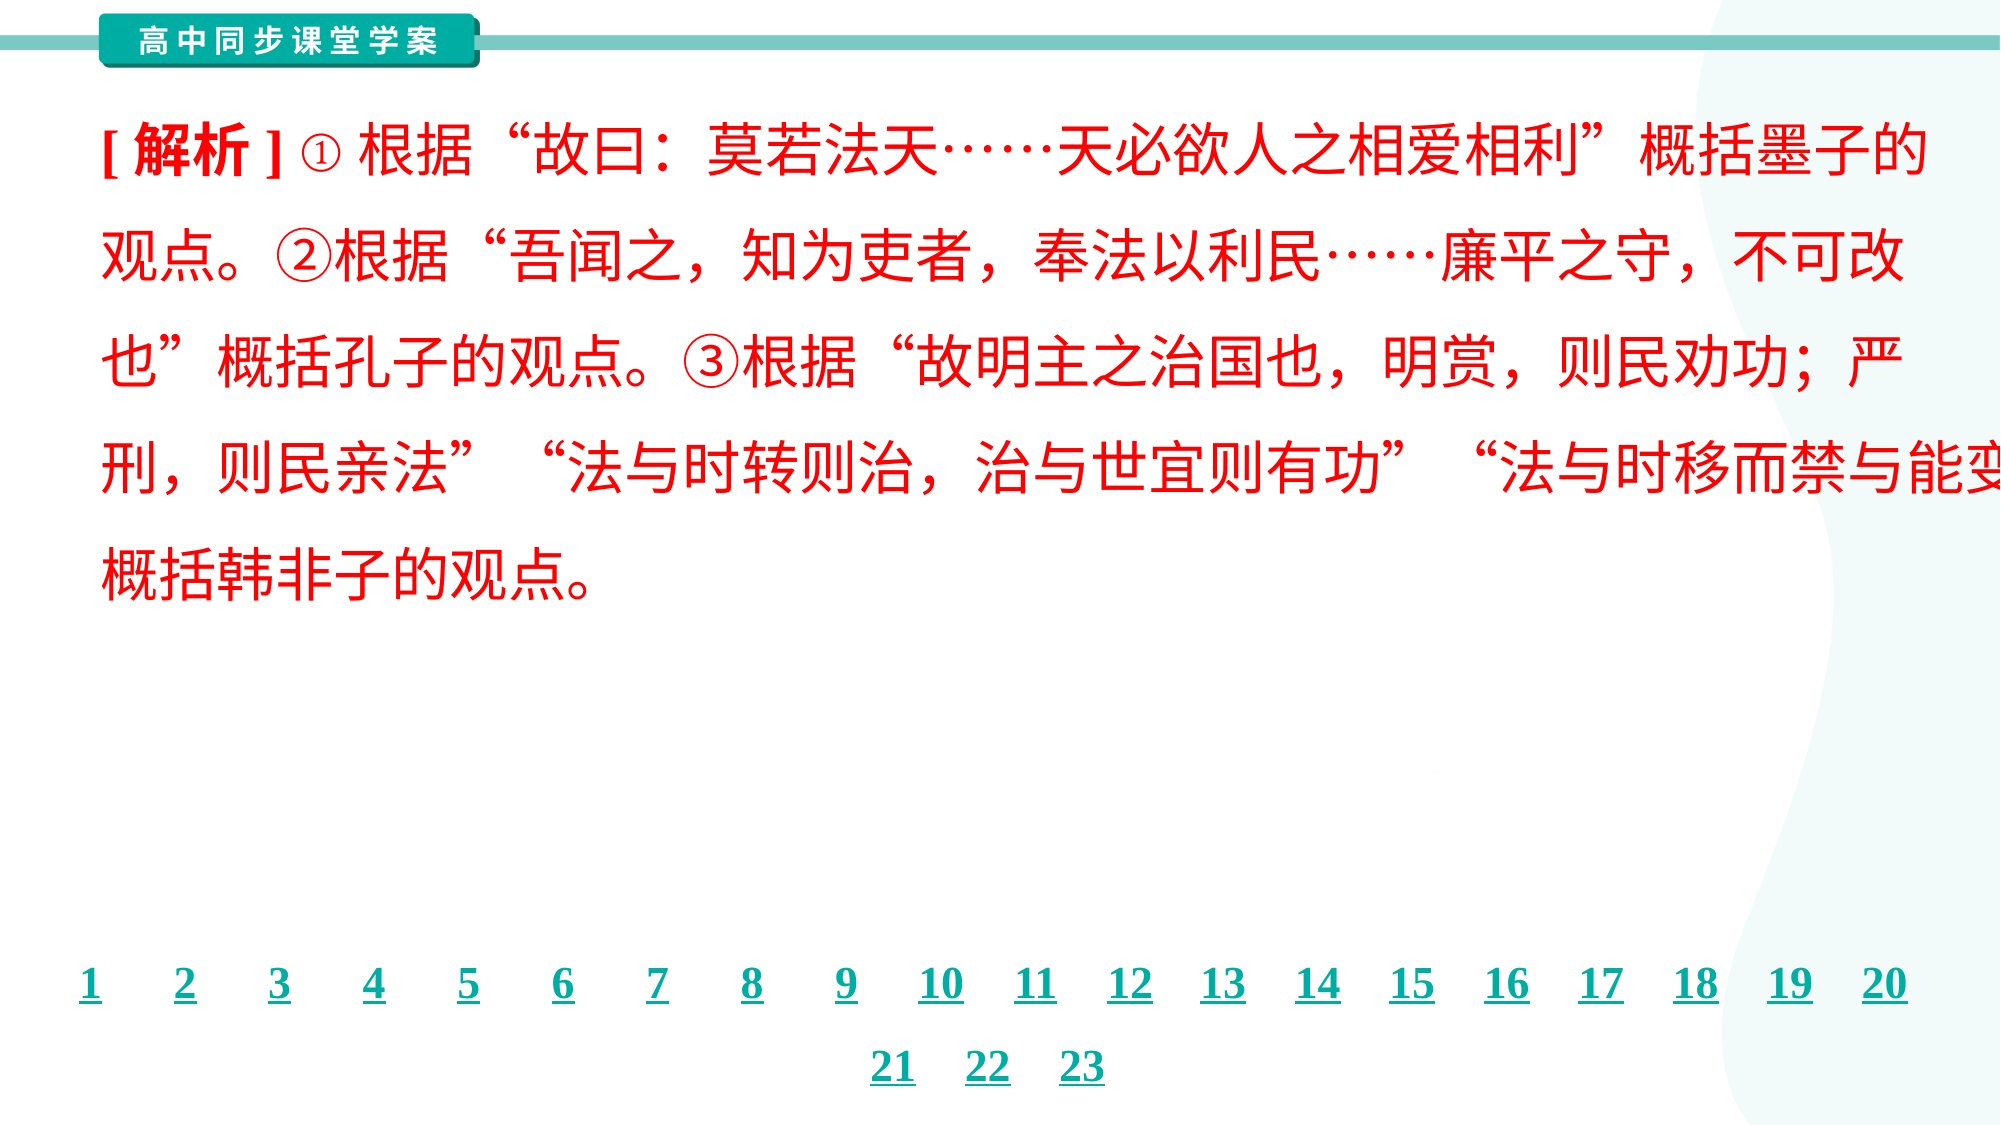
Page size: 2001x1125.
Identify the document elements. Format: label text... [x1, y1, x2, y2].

text_box [解析] ①根据“故曰：莫若法天……天必欲人之相爱相利”概括墨子的 观点。②根据“吾闻之，知为吏者，奉法以利民……廉平之守，不可改 也”概括孔子的观点。③根据“故明主之治国也，明赏，则民劝功；严 刑，则民亲法”“法与时转则治，治与世宜则有功”“法与时移而禁与能变” 概括韩非子的观点。 [100, 76, 1899, 608]
picture [0, 0, 2000, 1125]
